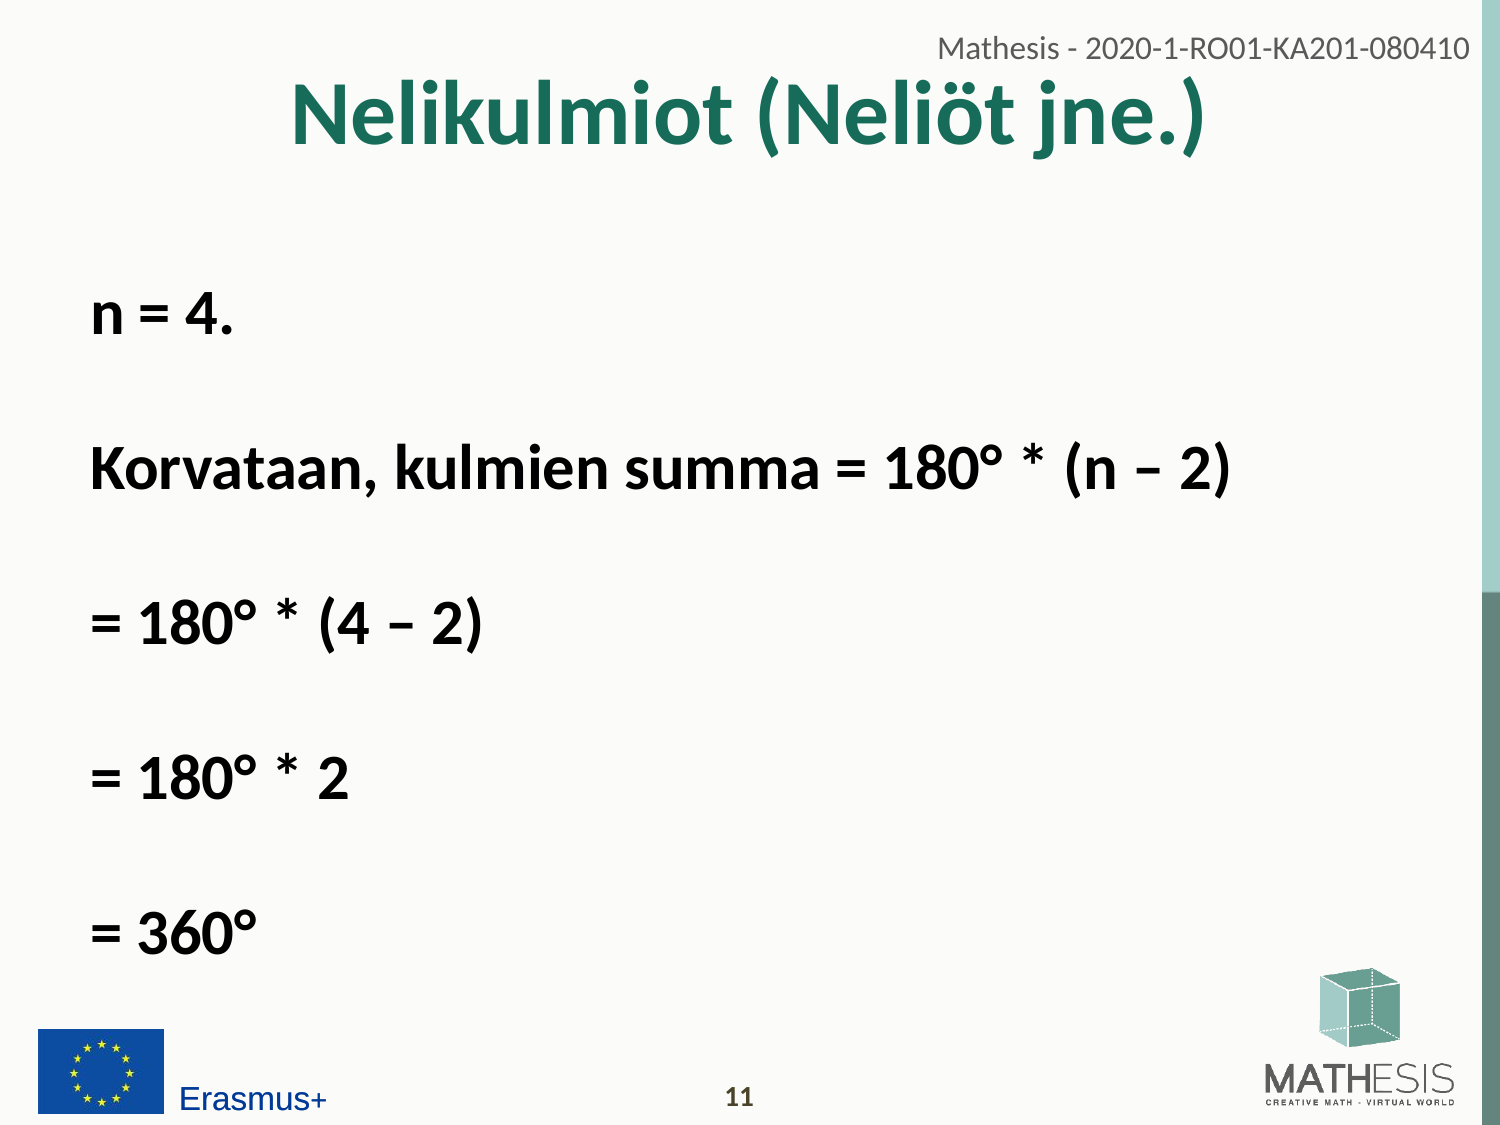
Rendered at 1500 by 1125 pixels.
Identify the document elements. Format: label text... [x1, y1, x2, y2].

list n = 4. Korvataan, kulmien summa = 180° * (n – 2) = 180° * (4 – 2) = 180° * 2 = 360° [75, 262, 1425, 1005]
title Nelikulmiot (Neliöt jne.) [75, 45, 1425, 233]
picture [38, 1029, 164, 1114]
